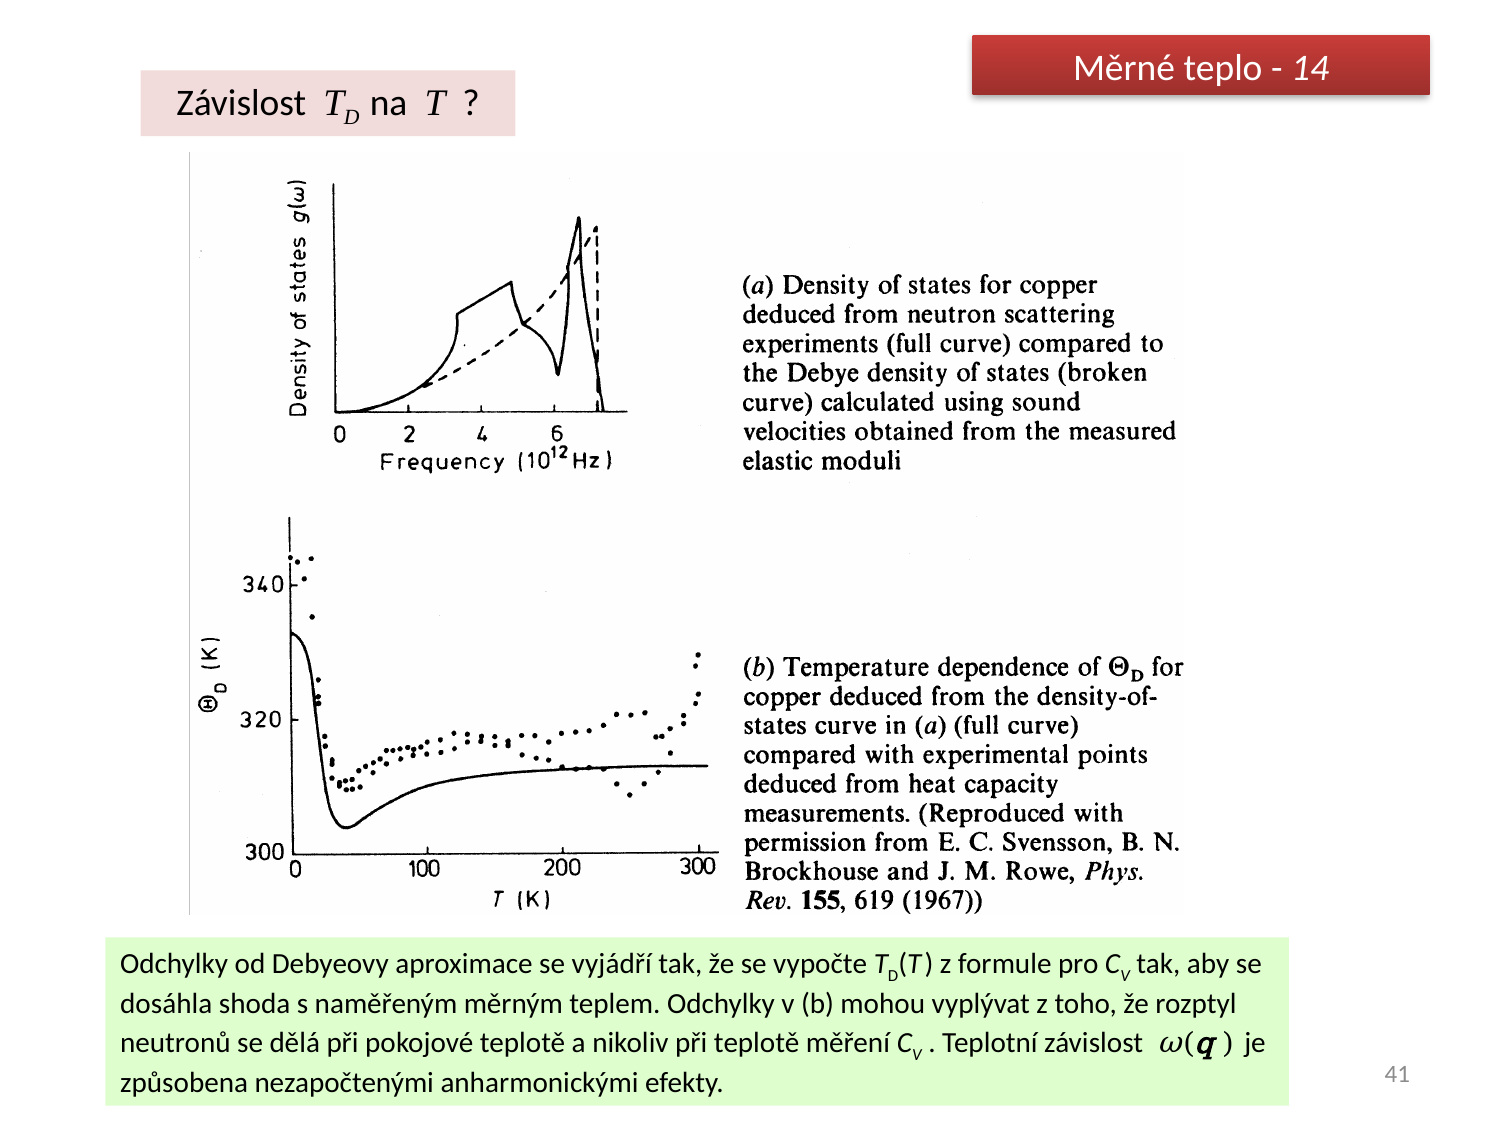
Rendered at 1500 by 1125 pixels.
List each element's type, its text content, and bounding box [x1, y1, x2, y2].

slide_number 41 [1289, 1042, 1425, 1103]
text_box Odchylky od Debyeovy aproximace se vyjádří tak, že se vypočte TD(T ) z formule pro CV tak, aby se dosáhla shoda s naměřeným měrným teplem. Odchylky v (b) mohou vyplývat z toho, že rozptyl neutronů se dělá při pokojové teplotě a nikoliv při teplotě měření CV . Teplotní závislost ω(q ) je způsobena nezapočtenými anharmonickými efekty. [105, 937, 1289, 1106]
text_box Měrné teplo - 14 [972, 35, 1430, 95]
text_box Závislost TD na T ? [140, 70, 516, 137]
picture [189, 152, 1184, 915]
